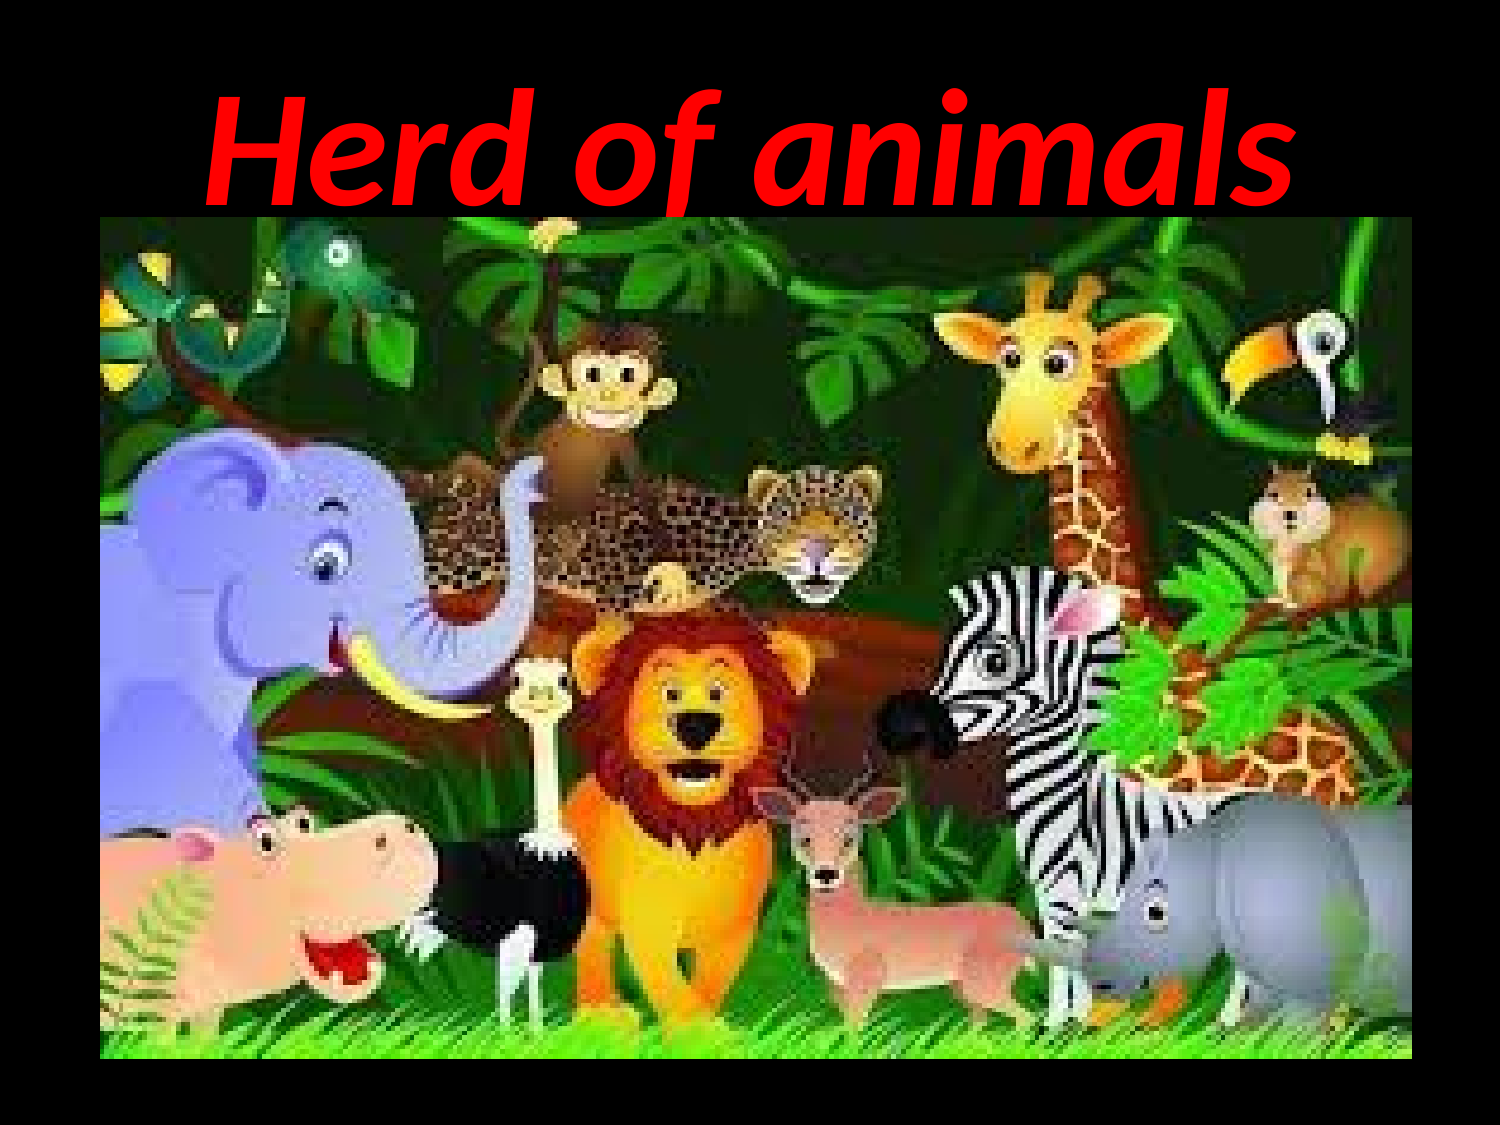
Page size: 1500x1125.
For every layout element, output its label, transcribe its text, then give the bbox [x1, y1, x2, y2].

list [100, 216, 1412, 1059]
title Herd of animals [75, 45, 1425, 233]
